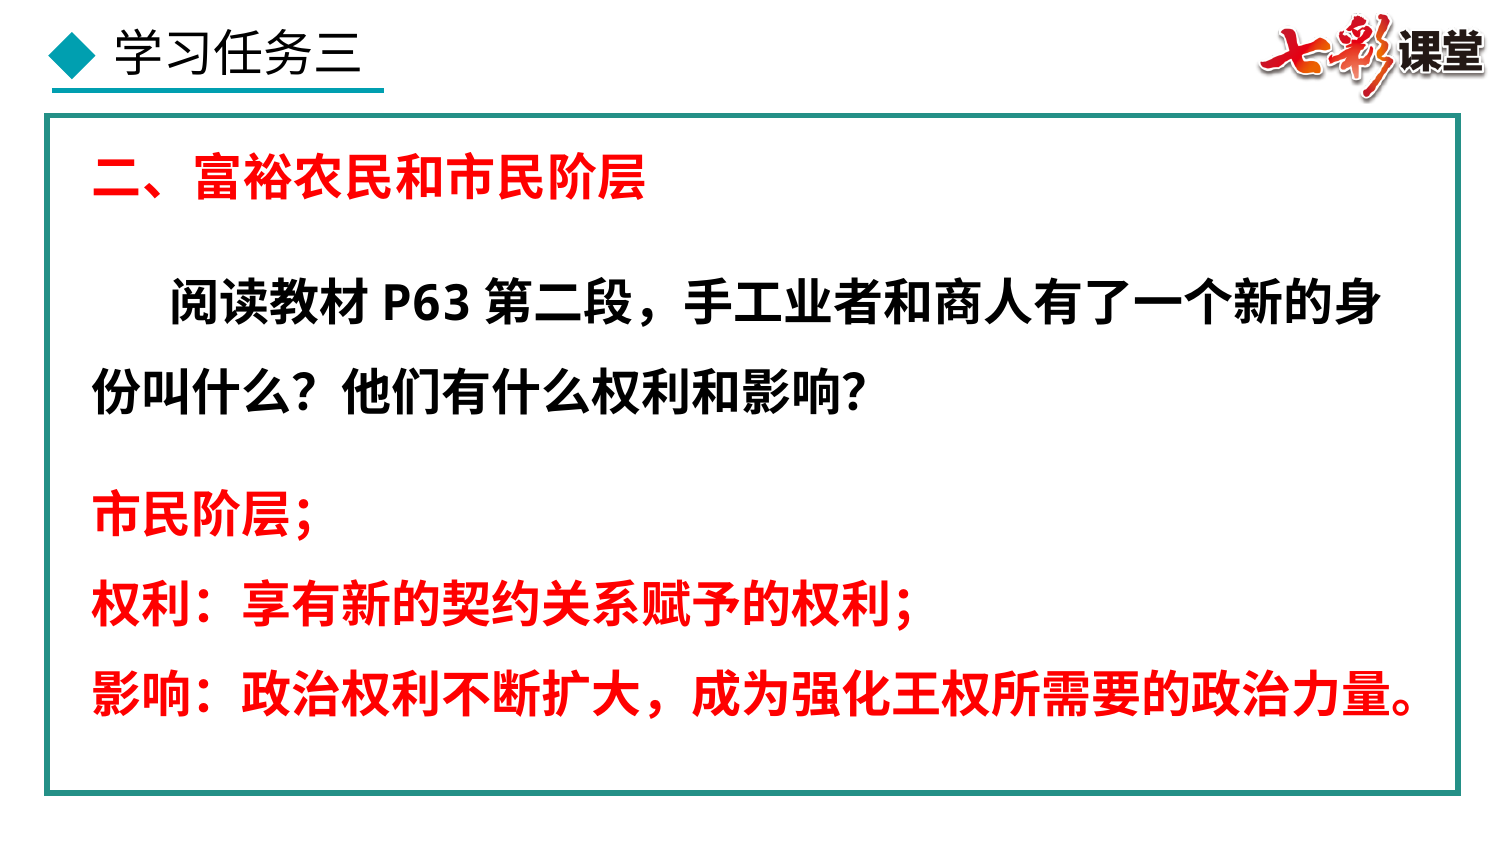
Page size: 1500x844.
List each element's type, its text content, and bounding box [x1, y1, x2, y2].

text_box 市民阶层； 权利：享有新的契约关系赋予的权利； 影响：政治权利不断扩大，成为强化王权所需要的政治力量。 [76, 445, 1424, 731]
text_box 阅读教材P63第二段，手工业者和商人有了一个新的身份叫什么？他们有什么权利和影响？ [76, 232, 1436, 428]
text_box 二、富裕农民和市民阶层 [76, 138, 827, 214]
picture [1254, 8, 1491, 104]
